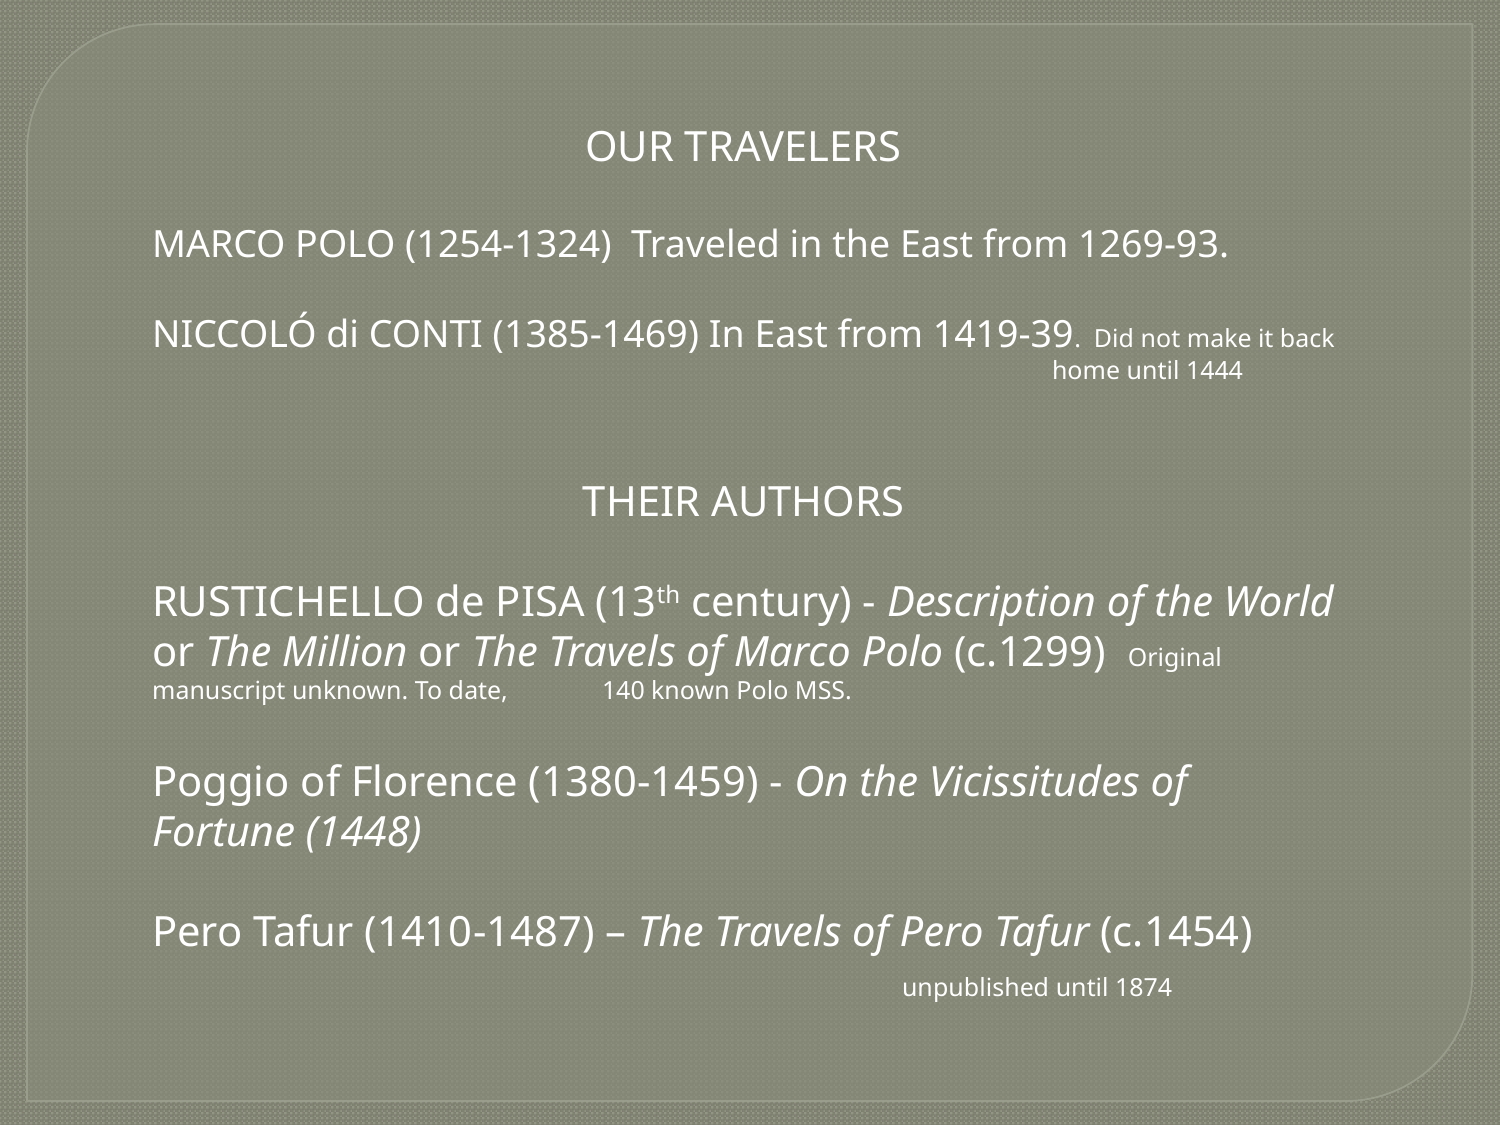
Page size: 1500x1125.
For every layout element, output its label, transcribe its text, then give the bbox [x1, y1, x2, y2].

text_box OUR TRAVELERS MARCO POLO (1254-1324) Traveled in the East from 1269-93. NICCOLÓ di CONTI (1385-1469) In East from 1419-39. Did not make it back home until 1444 THEIR AUTHORS RUSTICHELLO de PISA (13th century) - Description of the World or The Million or The Travels of Marco Polo (c.1299) Original manuscript unknown. To date, 140 known Polo MSS. Poggio of Florence (1380-1459) - On the Vicissitudes of Fortune (1448) Pero Tafur (1410-1487) – The Travels of Pero Tafur (c.1454) unpublished until 1874 [137, 112, 1350, 1013]
